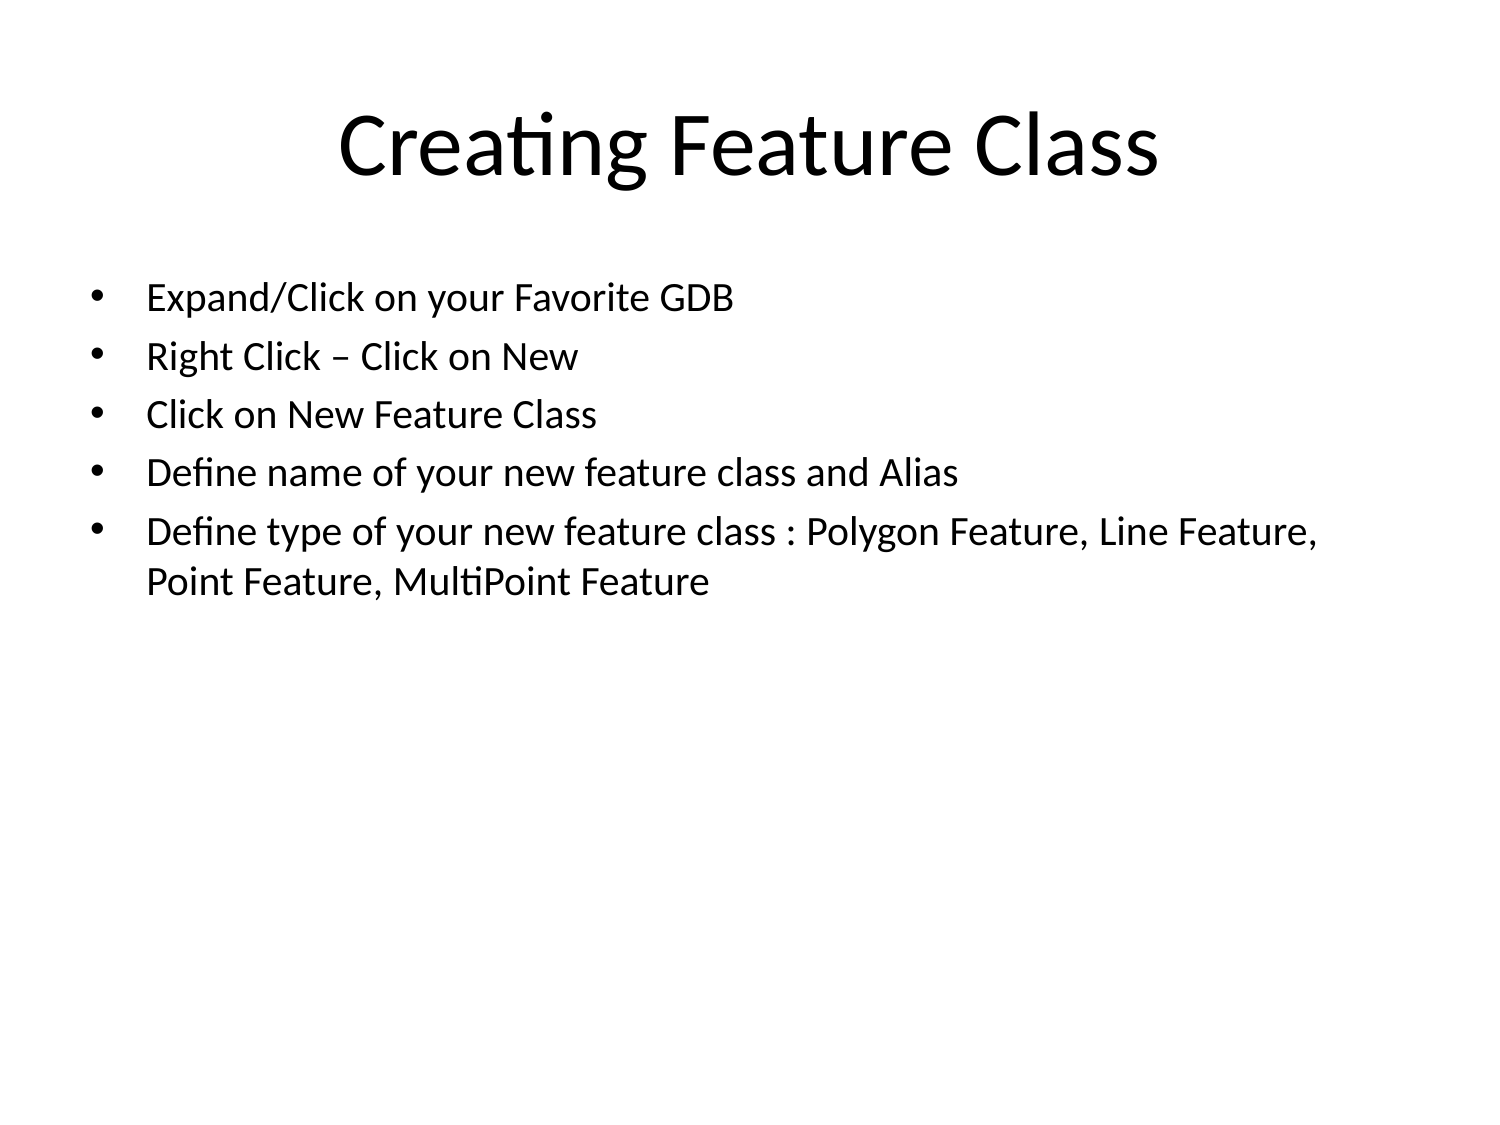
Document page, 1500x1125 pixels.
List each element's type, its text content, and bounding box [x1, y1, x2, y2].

title Creating Feature Class [75, 45, 1425, 233]
list Expand/Click on your Favorite GDB Right Click – Click on New Click on New Feature Class Define name of your new feature class and Alias Define type of your new feature class : Polygon Feature, Line Feature, Point Feature, MultiPoint Feature [75, 262, 1425, 1005]
